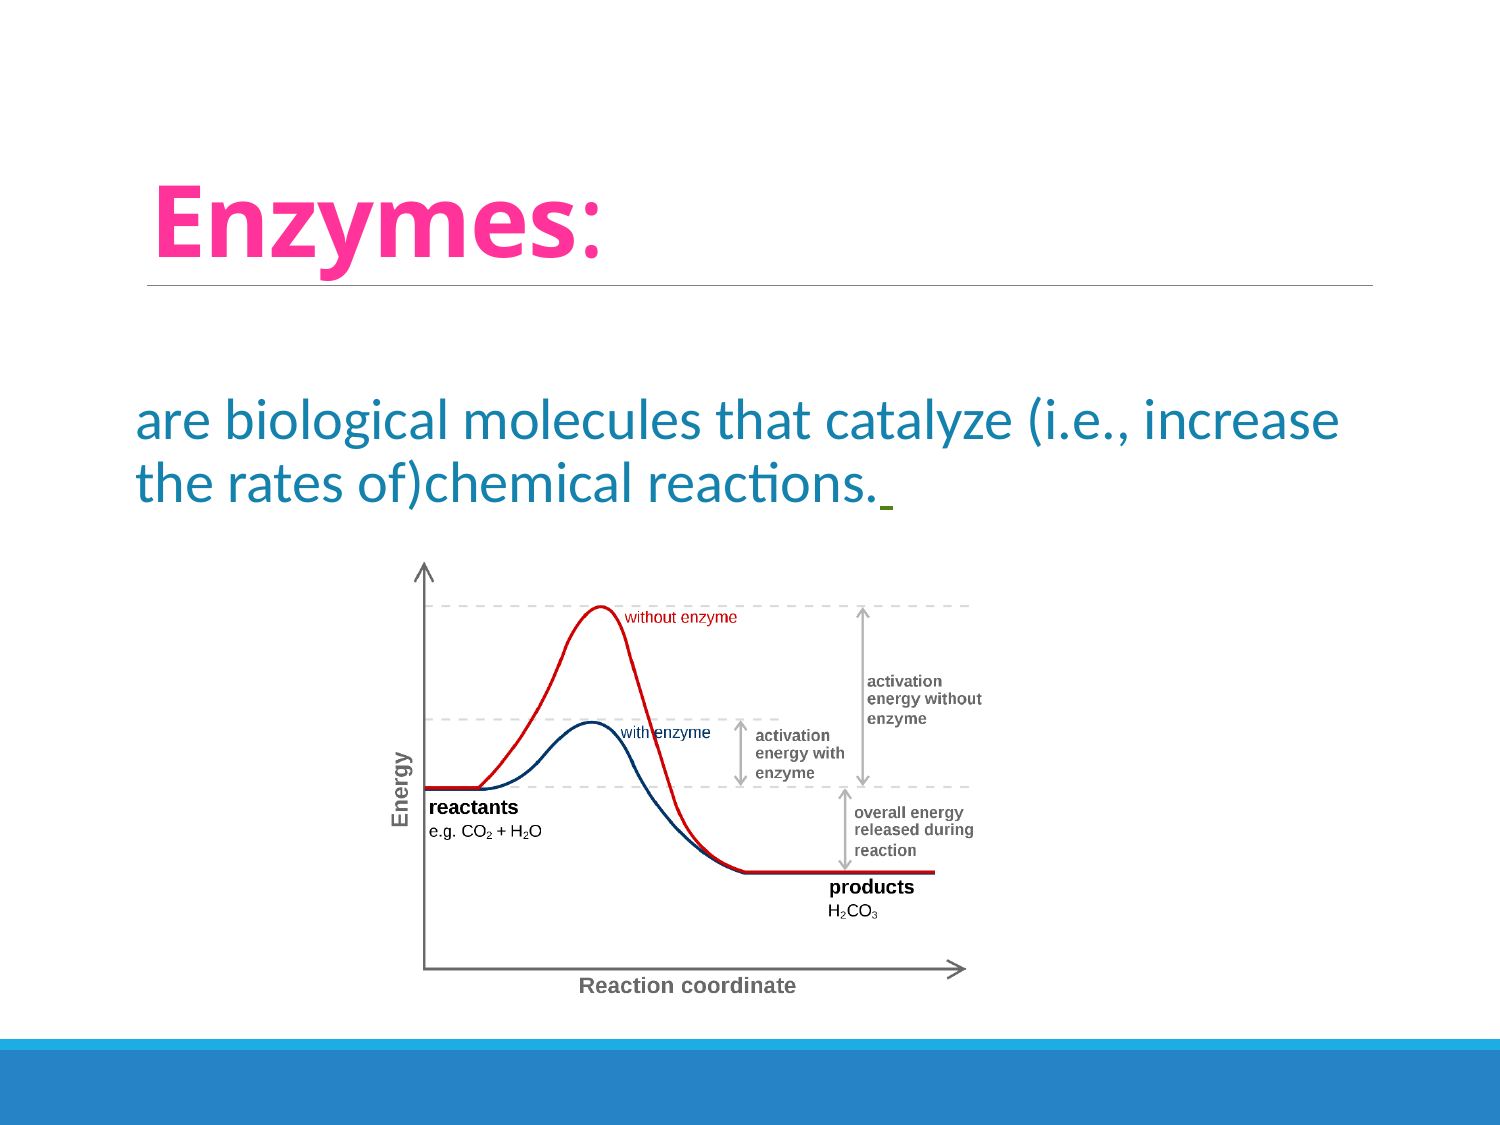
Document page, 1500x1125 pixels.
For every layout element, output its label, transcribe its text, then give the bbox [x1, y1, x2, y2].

picture [371, 526, 1012, 1029]
title Enzymes: [135, 47, 1373, 285]
list are biological molecules that catalyze (i.e., increase the rates of)chemical reactions. [135, 302, 1373, 963]
